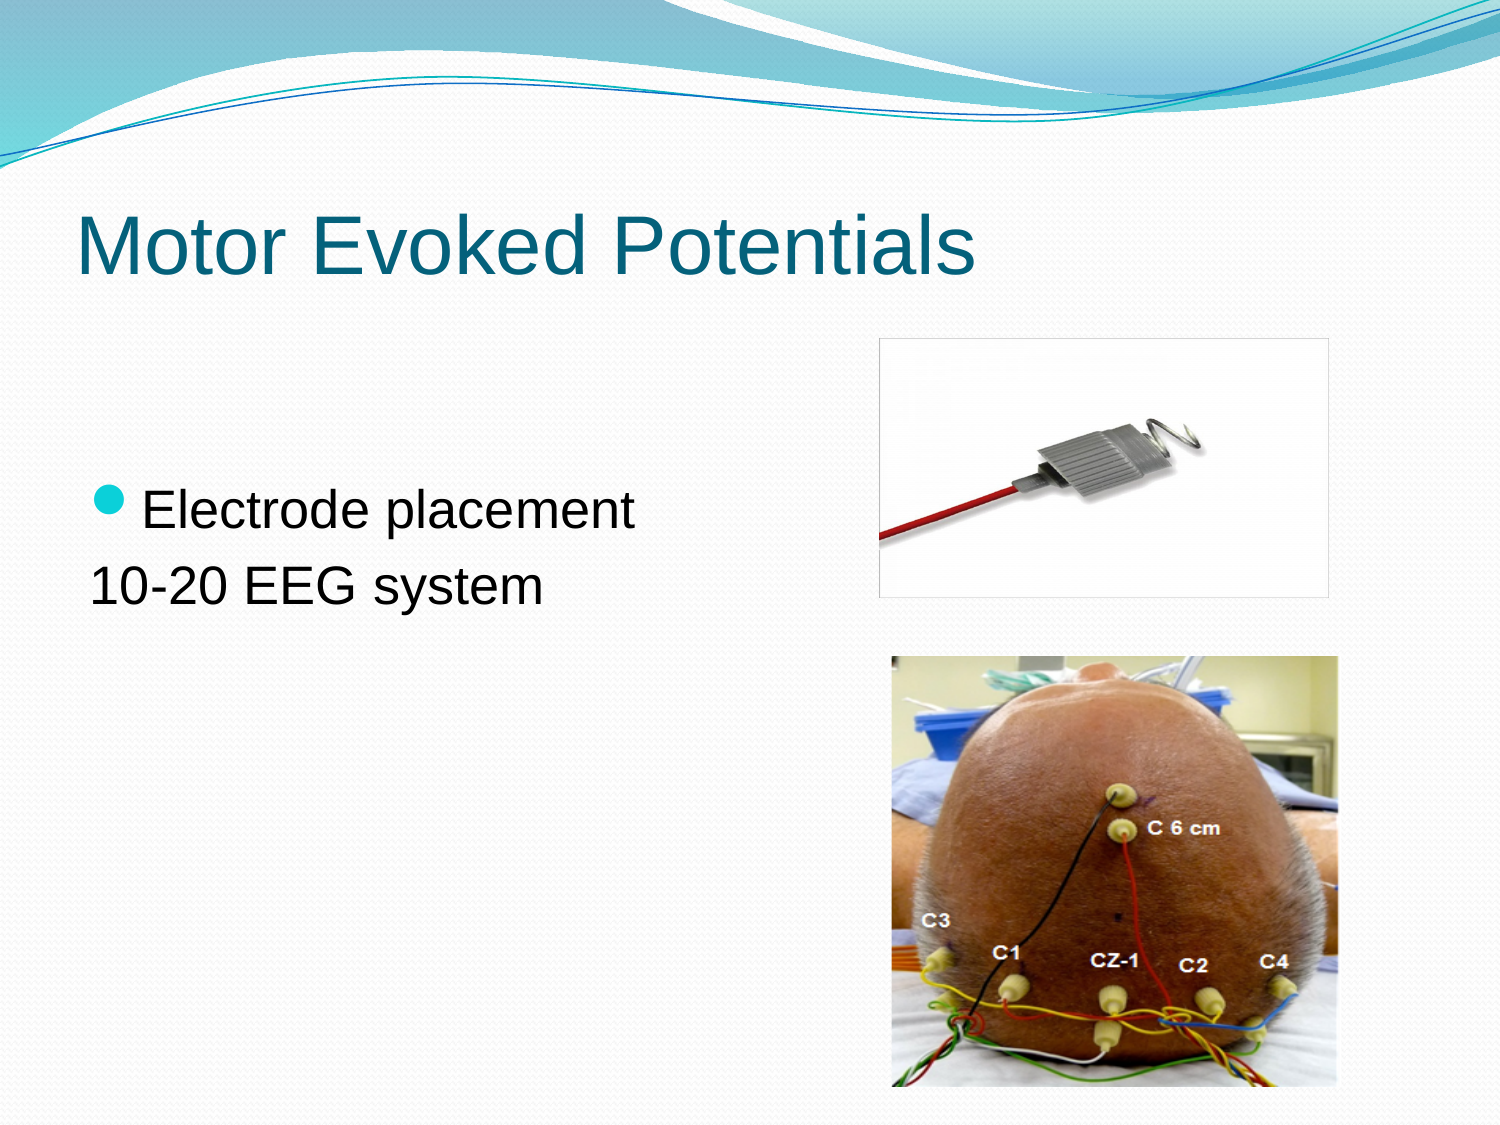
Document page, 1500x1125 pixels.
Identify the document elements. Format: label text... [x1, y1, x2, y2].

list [891, 656, 1342, 1088]
title Motor Evoked Potentials [75, 115, 1425, 291]
picture [879, 337, 1330, 599]
list Electrode placement 10-20 EEG system [75, 314, 738, 1043]
